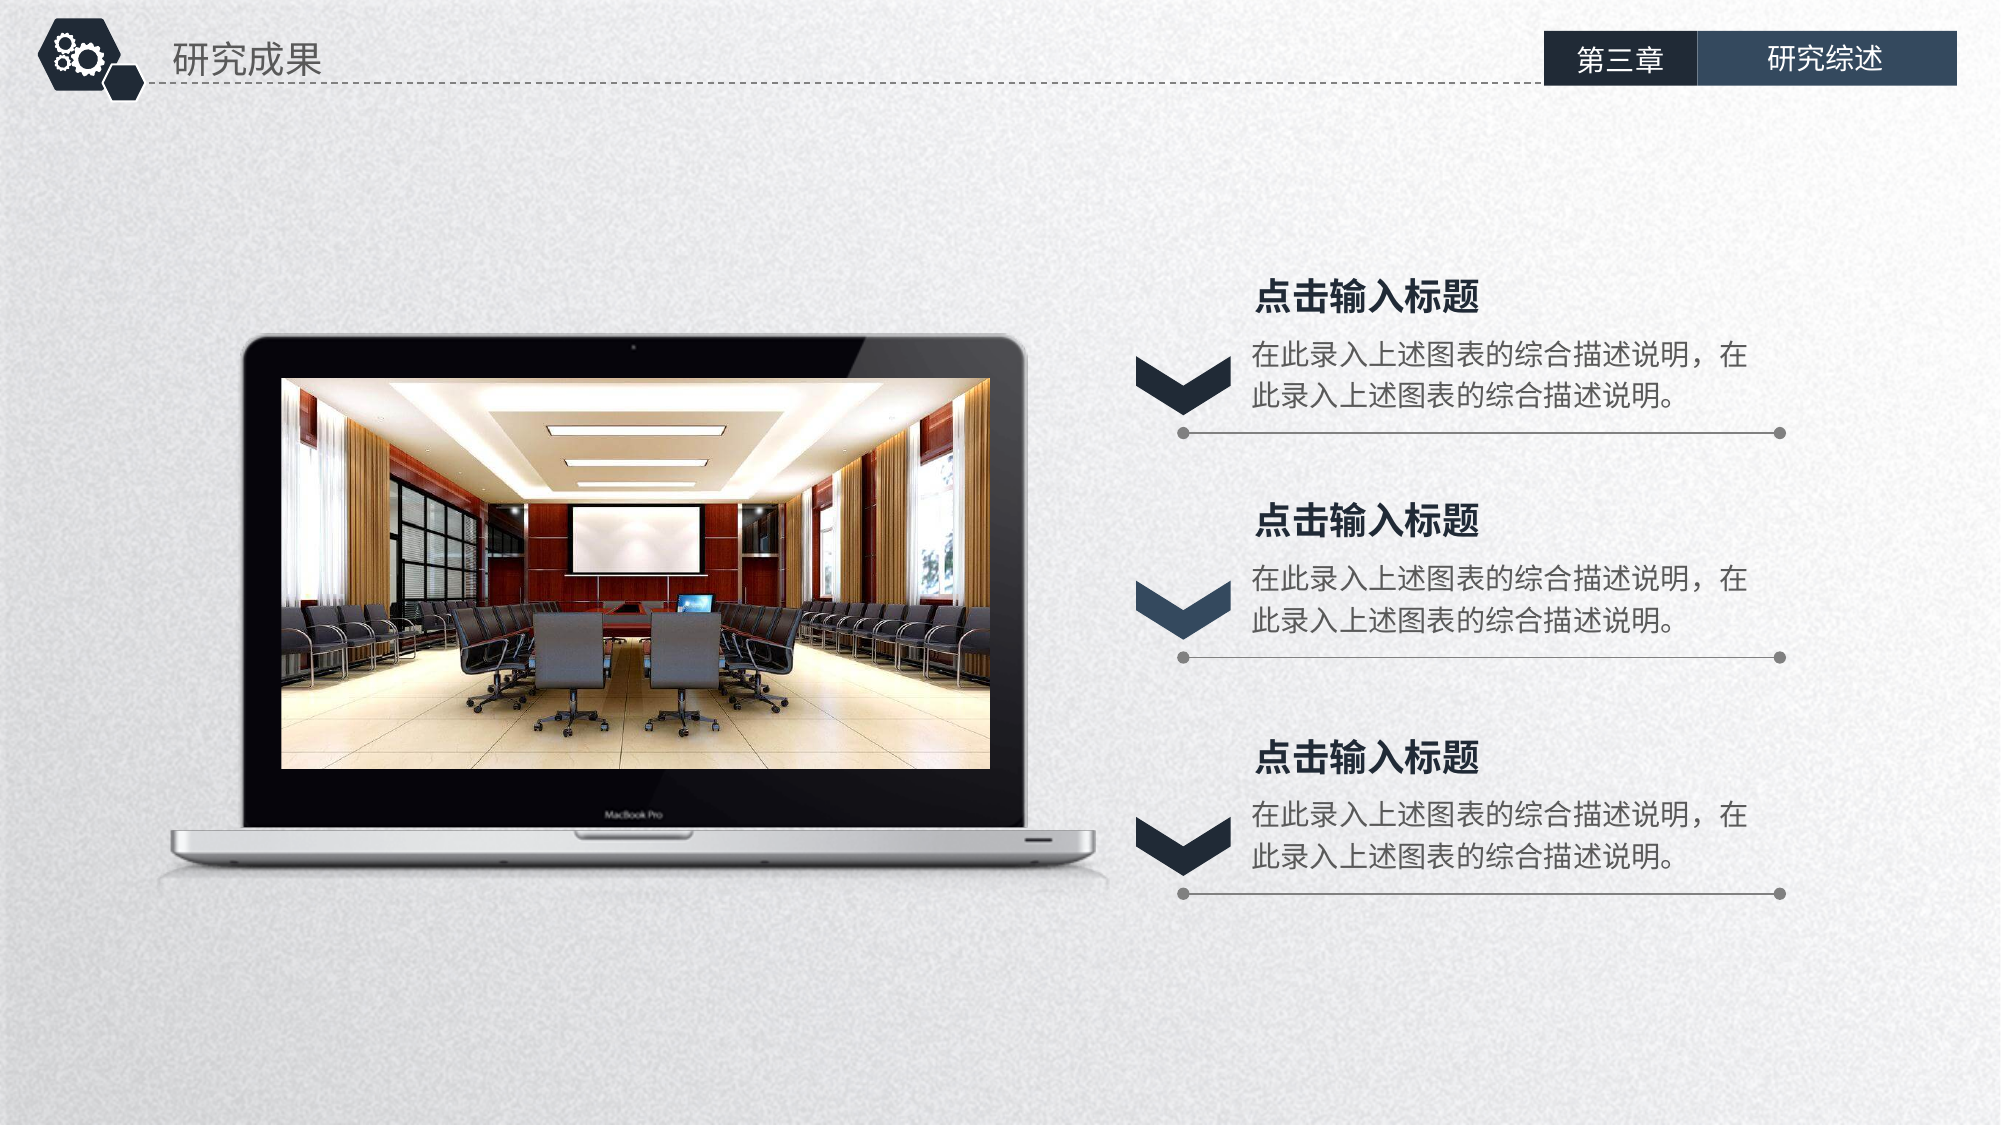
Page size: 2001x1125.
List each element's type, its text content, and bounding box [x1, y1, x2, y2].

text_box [54, 32, 106, 77]
text_box 第三章 [1544, 36, 1698, 83]
text_box [1140, 815, 1233, 878]
text_box 在此录入上述图表的综合描述说明，在此录入上述图表的综合描述说明。 [1236, 781, 1780, 881]
text_box [37, 18, 121, 76]
text_box 研究综述 [1695, 34, 1956, 82]
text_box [130, 300, 1136, 906]
text_box [51, 83, 103, 91]
text_box 在此录入上述图表的综合描述说明，在此录入上述图表的综合描述说明。 [1236, 545, 1780, 645]
text_box 点击输入标题 [1239, 490, 1495, 545]
text_box [1140, 354, 1233, 418]
text_box 研究成果 [161, 30, 469, 82]
text_box [1542, 29, 1695, 82]
text_box 点击输入标题 [1239, 726, 1495, 781]
text_box [1695, 29, 1959, 88]
text_box [1544, 83, 1695, 88]
picture [0, 0, 2001, 1125]
text_box [101, 62, 148, 104]
text_box [1140, 578, 1233, 642]
text_box 点击输入标题 [1239, 265, 1495, 321]
text_box 在此录入上述图表的综合描述说明，在此录入上述图表的综合描述说明。 [1236, 321, 1780, 421]
